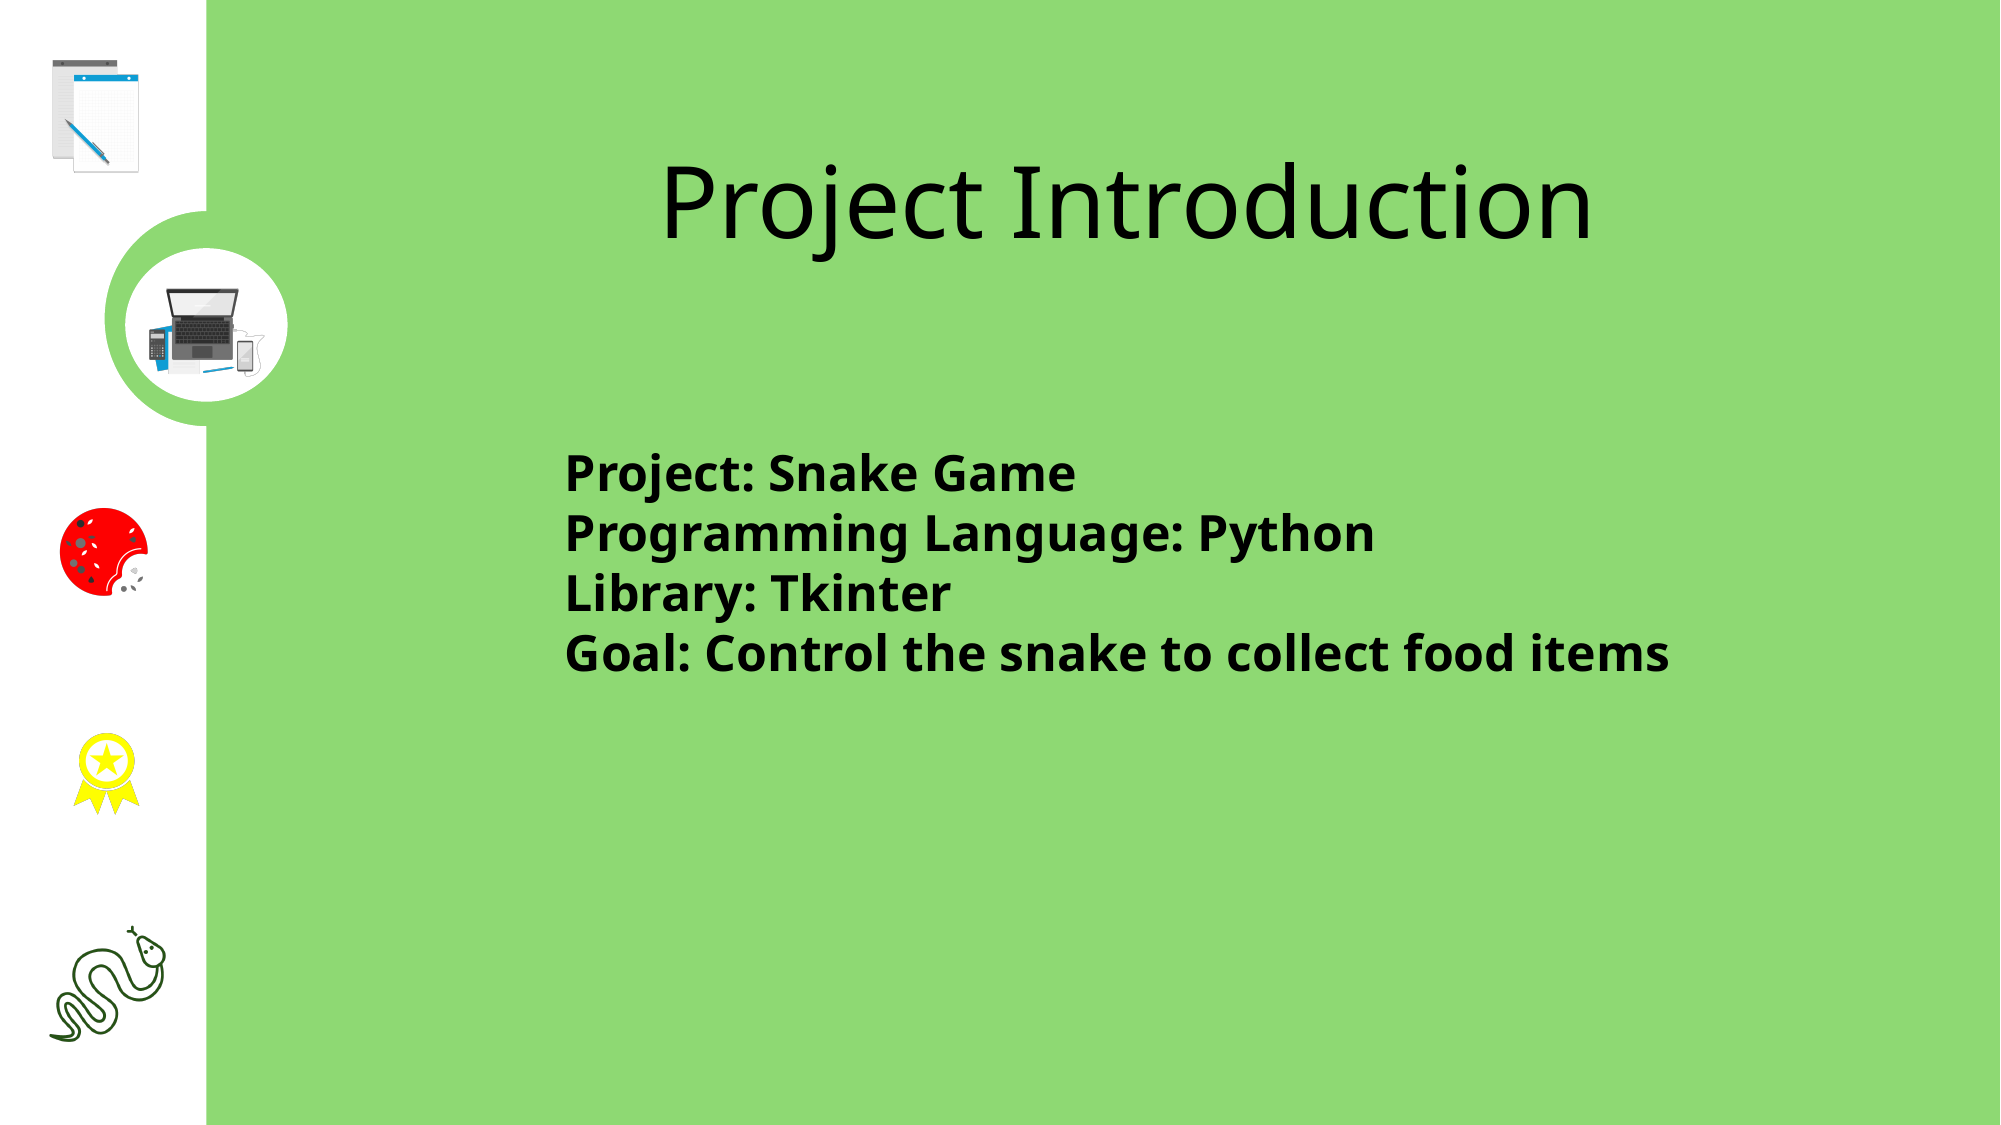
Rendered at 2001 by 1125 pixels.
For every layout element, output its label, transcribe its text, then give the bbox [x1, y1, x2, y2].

picture [34, 482, 172, 620]
picture [37, 914, 175, 1052]
text_box [0, 0, 209, 1125]
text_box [124, 247, 289, 403]
picture [37, 704, 175, 842]
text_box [13, 39, 178, 194]
text_box Project: Snake Game Programming Language: Python Library: Tkinter Goal: Control the snake to collect food items [549, 433, 1706, 689]
text_box Project Introduction [643, 130, 1613, 266]
